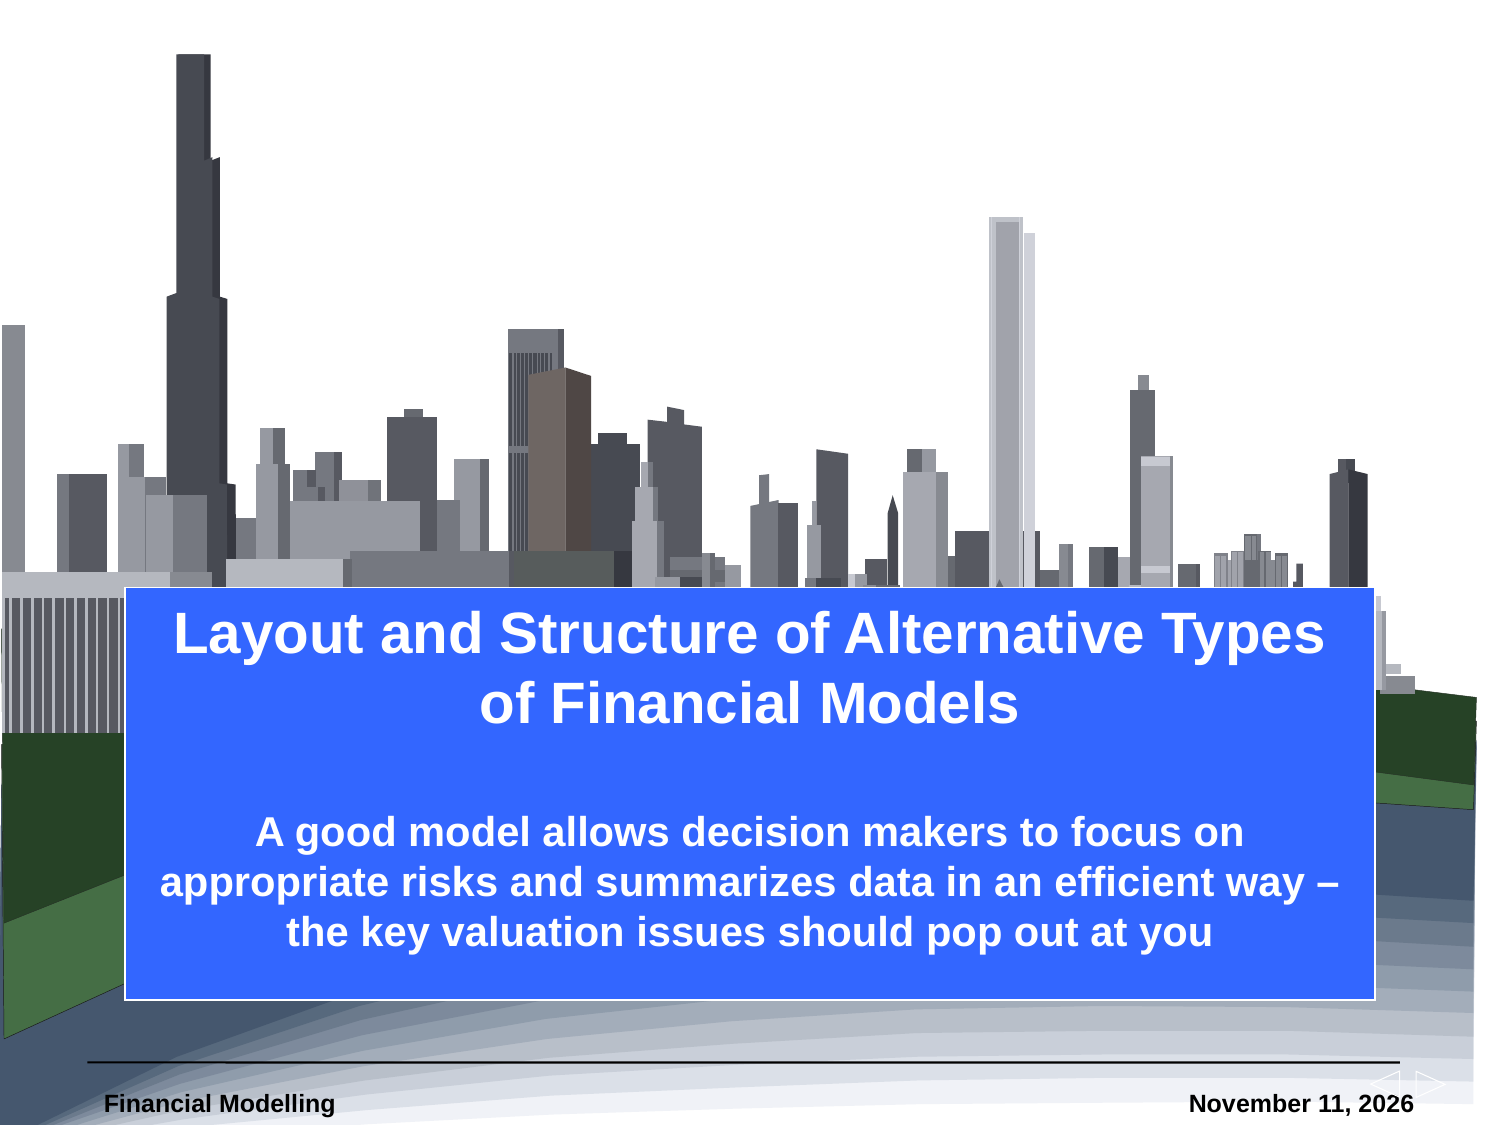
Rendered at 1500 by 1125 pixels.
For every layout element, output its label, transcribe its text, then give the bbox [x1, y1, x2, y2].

title Layout and Structure of Alternative Types of Financial Models A good model allows decision makers to focus on appropriate risks and summarizes data in an efficient way – the key valuation issues should pop out at you [124, 587, 1376, 1001]
